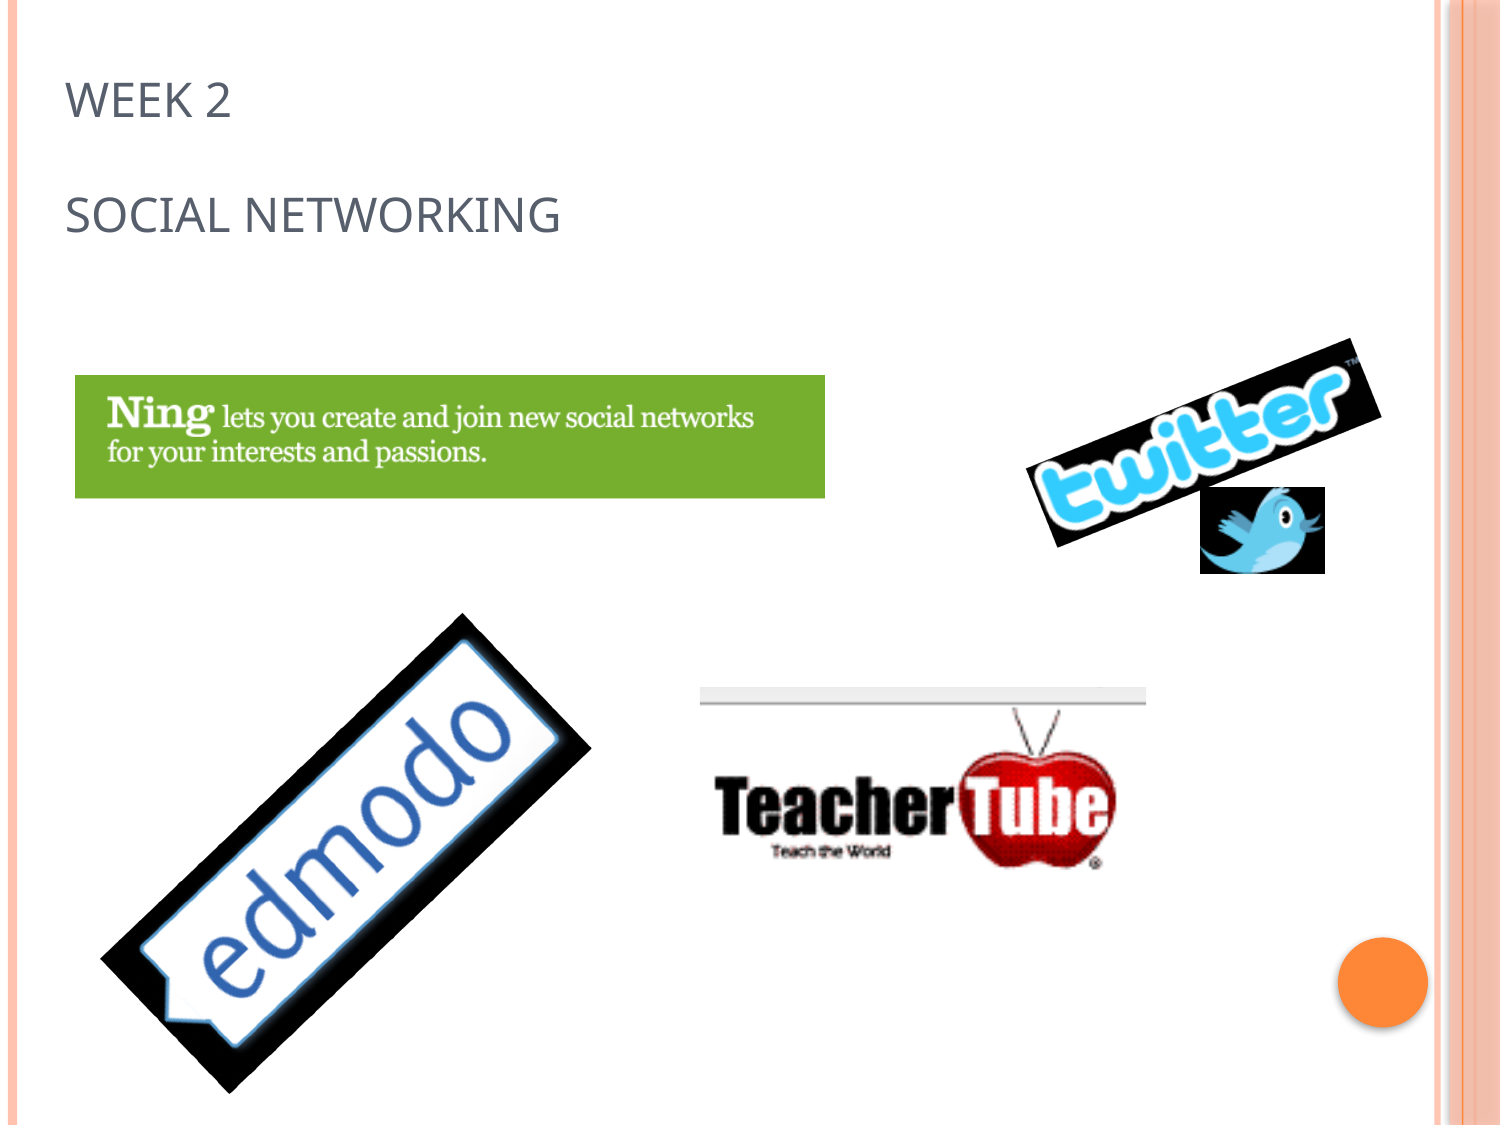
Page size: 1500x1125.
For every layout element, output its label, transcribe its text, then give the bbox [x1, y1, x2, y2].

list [74, 374, 826, 501]
picture [95, 614, 597, 1093]
title WEEK 2 Social Networking [50, 62, 1275, 250]
picture [1027, 339, 1381, 574]
picture [699, 686, 1147, 901]
